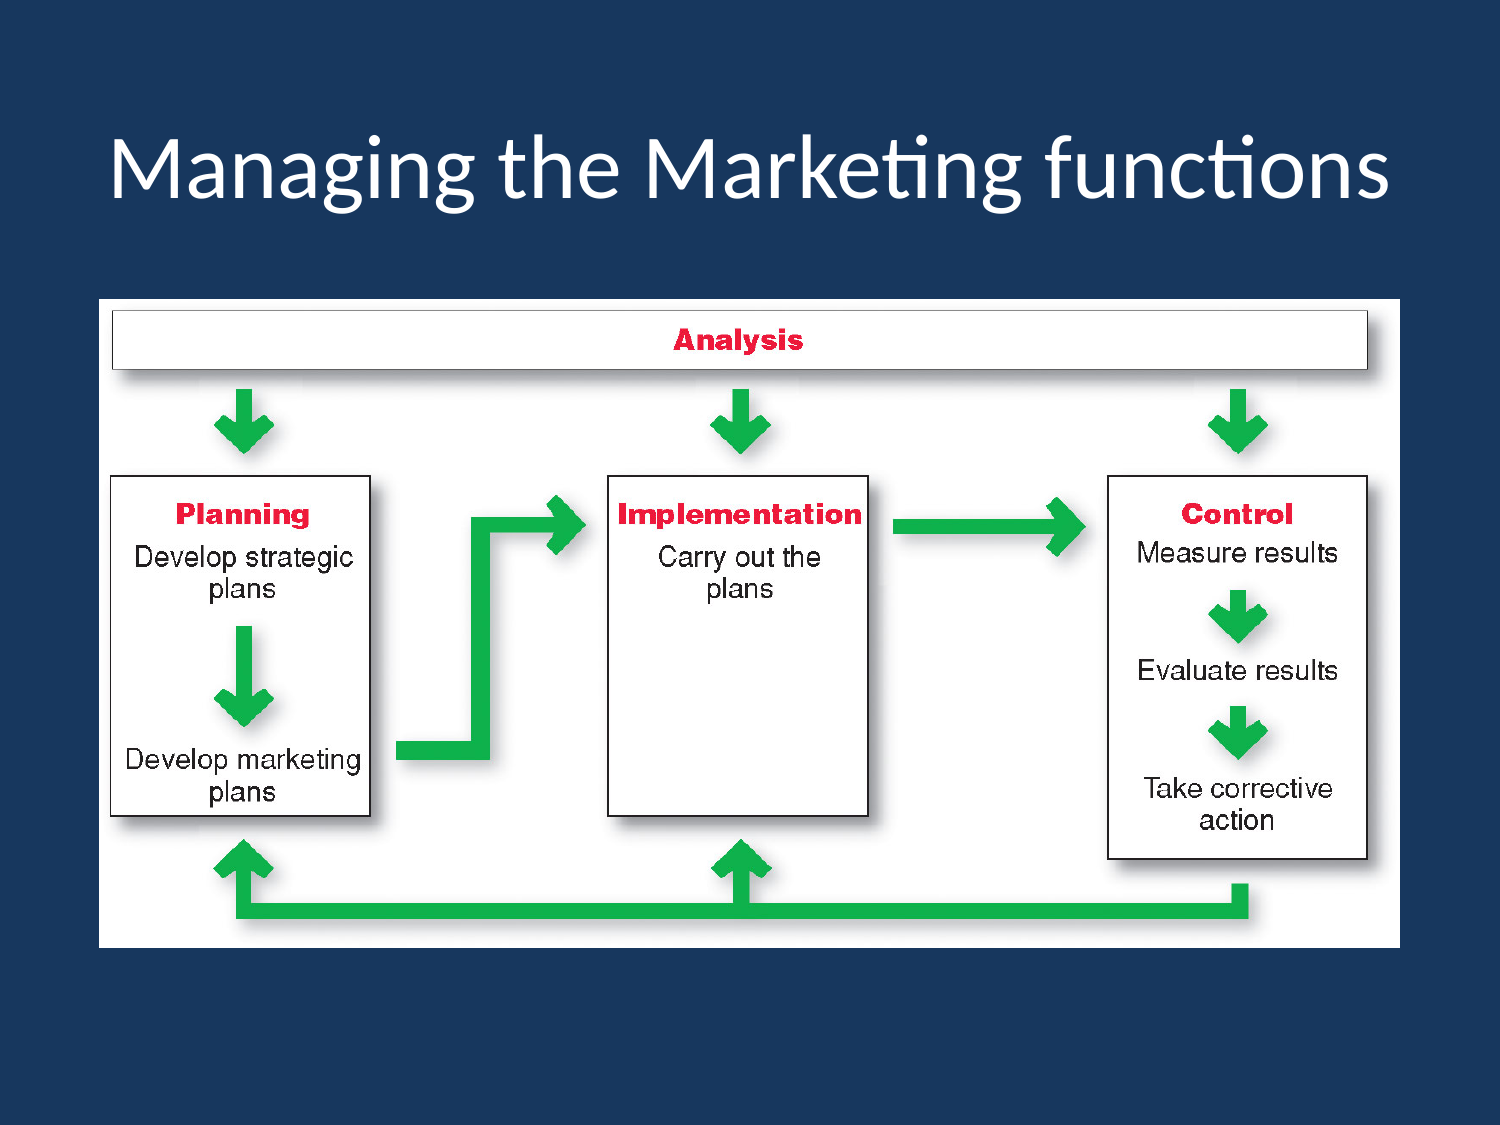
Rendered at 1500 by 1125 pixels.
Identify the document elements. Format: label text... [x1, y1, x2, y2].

text_box Managing the Marketing functions [37, 99, 1463, 288]
picture [99, 299, 1401, 949]
